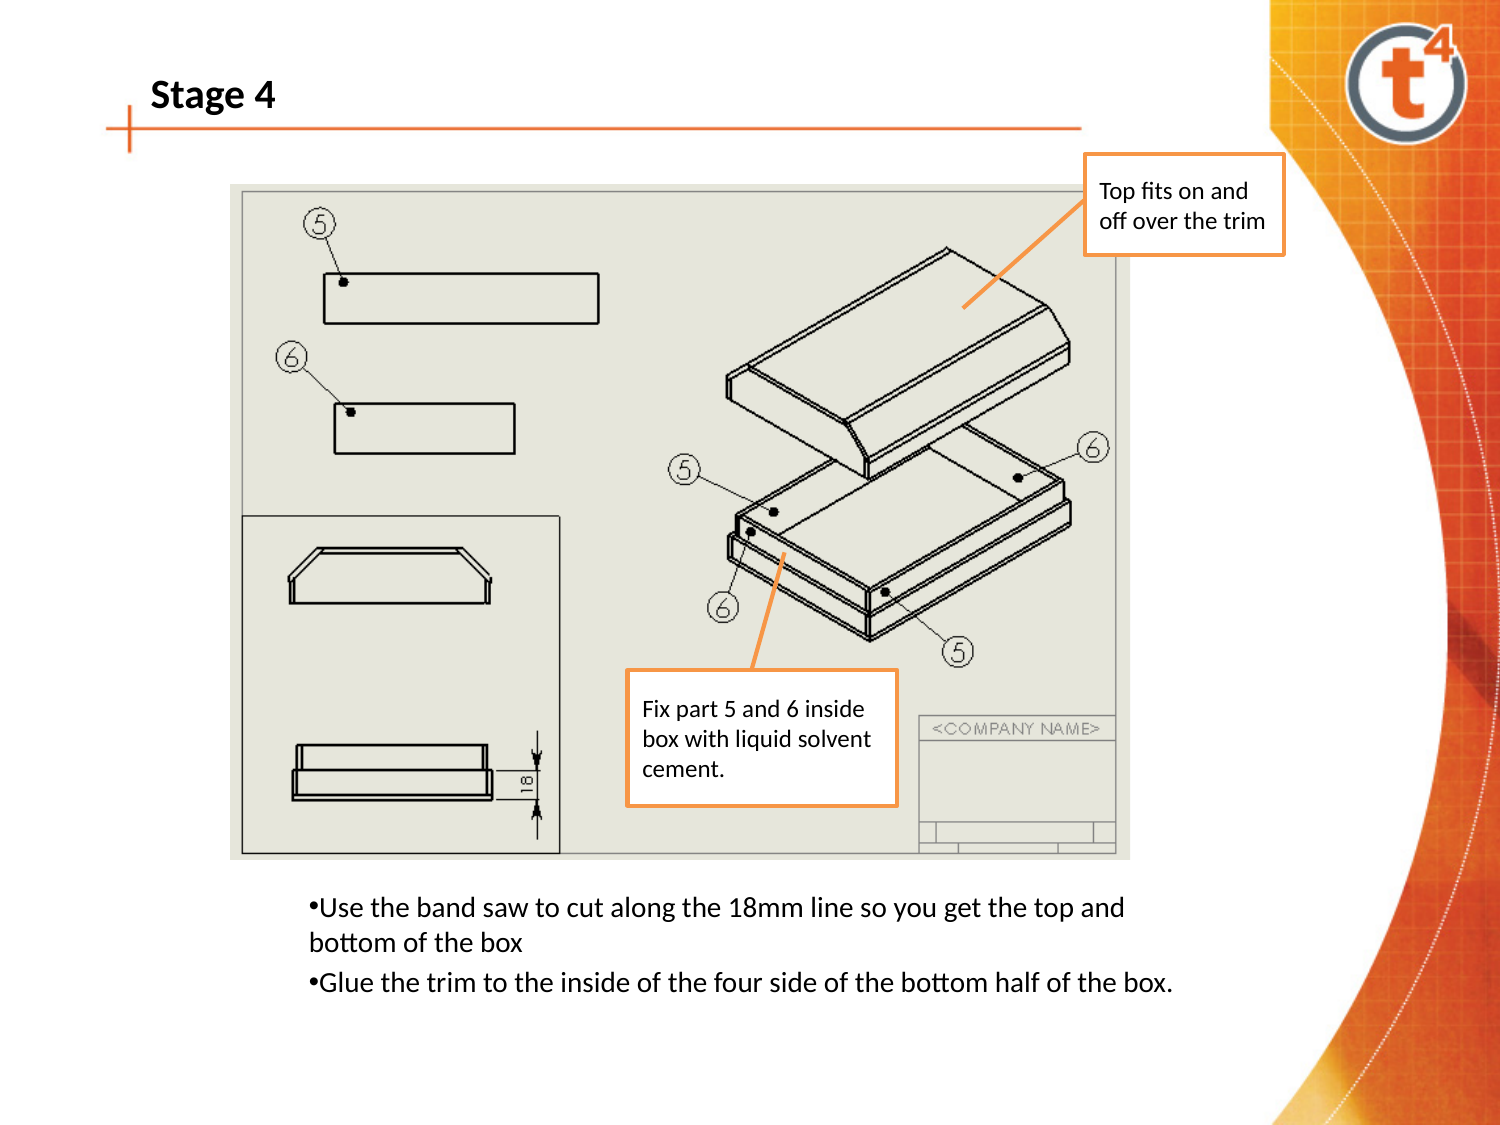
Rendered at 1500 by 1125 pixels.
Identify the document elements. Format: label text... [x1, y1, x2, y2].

title Stage 4 [135, 30, 1036, 125]
text_box Top fits on and off over the trim [1083, 152, 1286, 257]
picture [0, 0, 1500, 1125]
list Use the band saw to cut along the 18mm line so you get the top and bottom of the box Glue the trim to the inside of the four side of the bottom half of the box. [293, 880, 1195, 1013]
